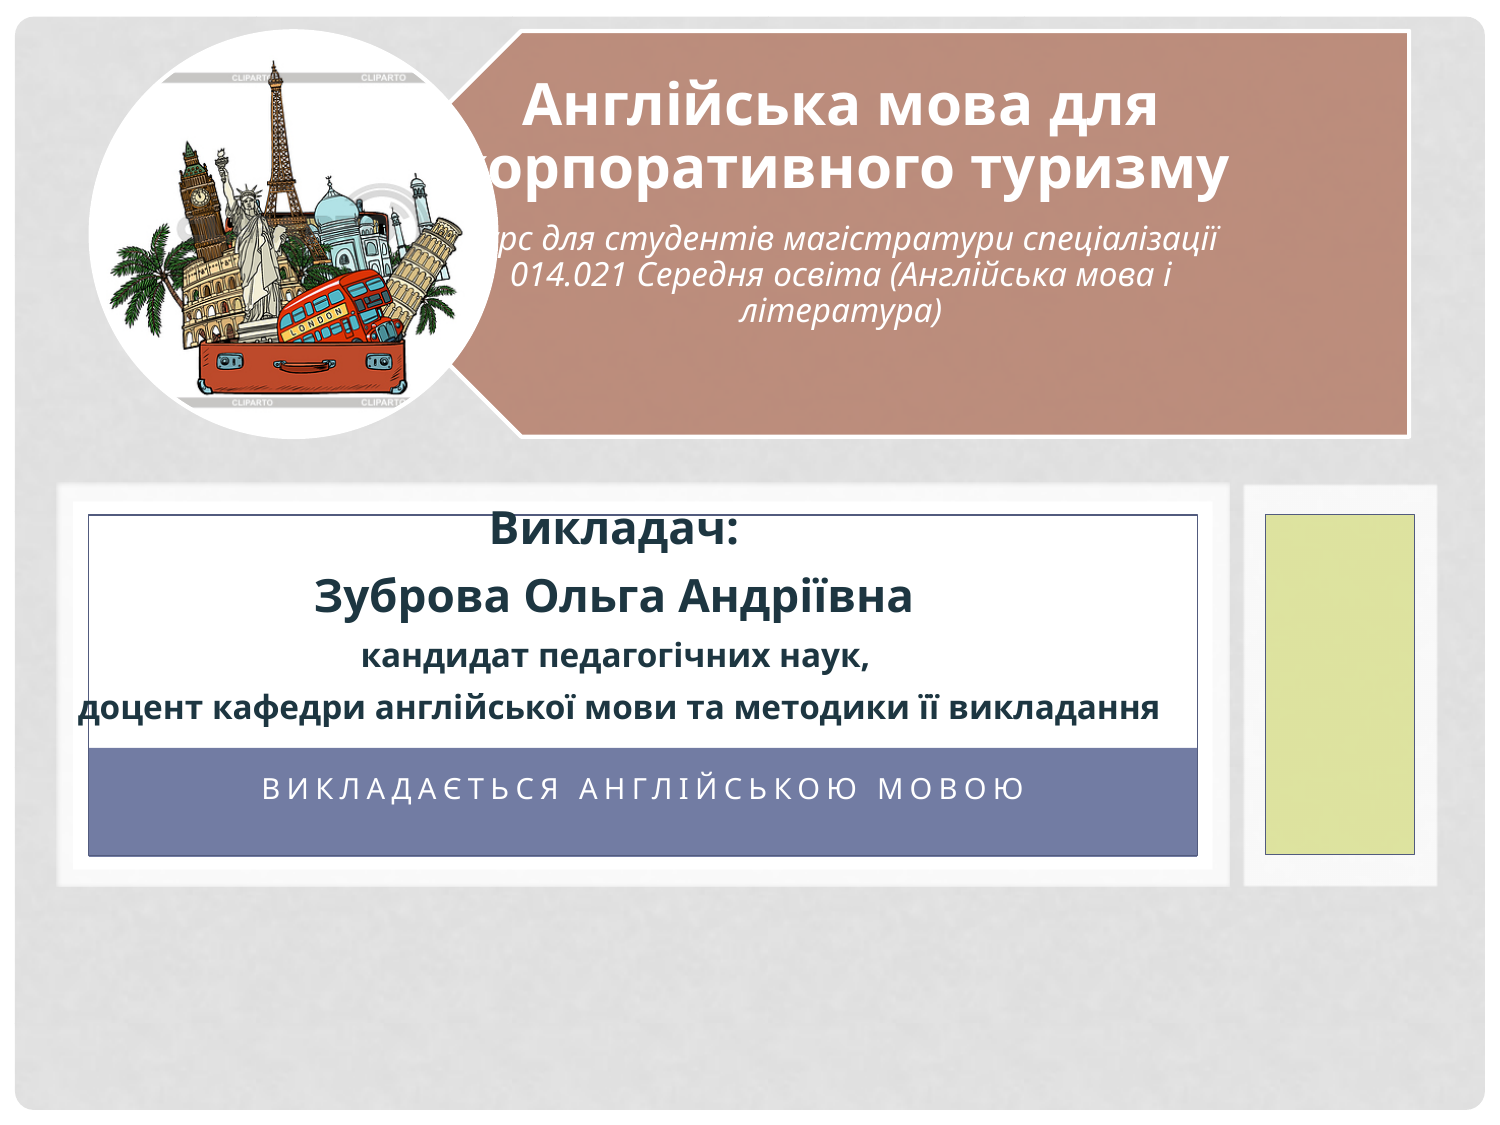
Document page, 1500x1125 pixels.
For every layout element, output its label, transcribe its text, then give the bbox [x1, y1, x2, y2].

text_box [76, 30, 1412, 438]
text_box Викладач: Зуброва Ольга Андріївна кандидат педагогічних наук, доцент кафедри англійської мови та методики її викладання [53, 491, 1187, 734]
subtitle Викладається англійською мовою [105, 762, 1181, 838]
